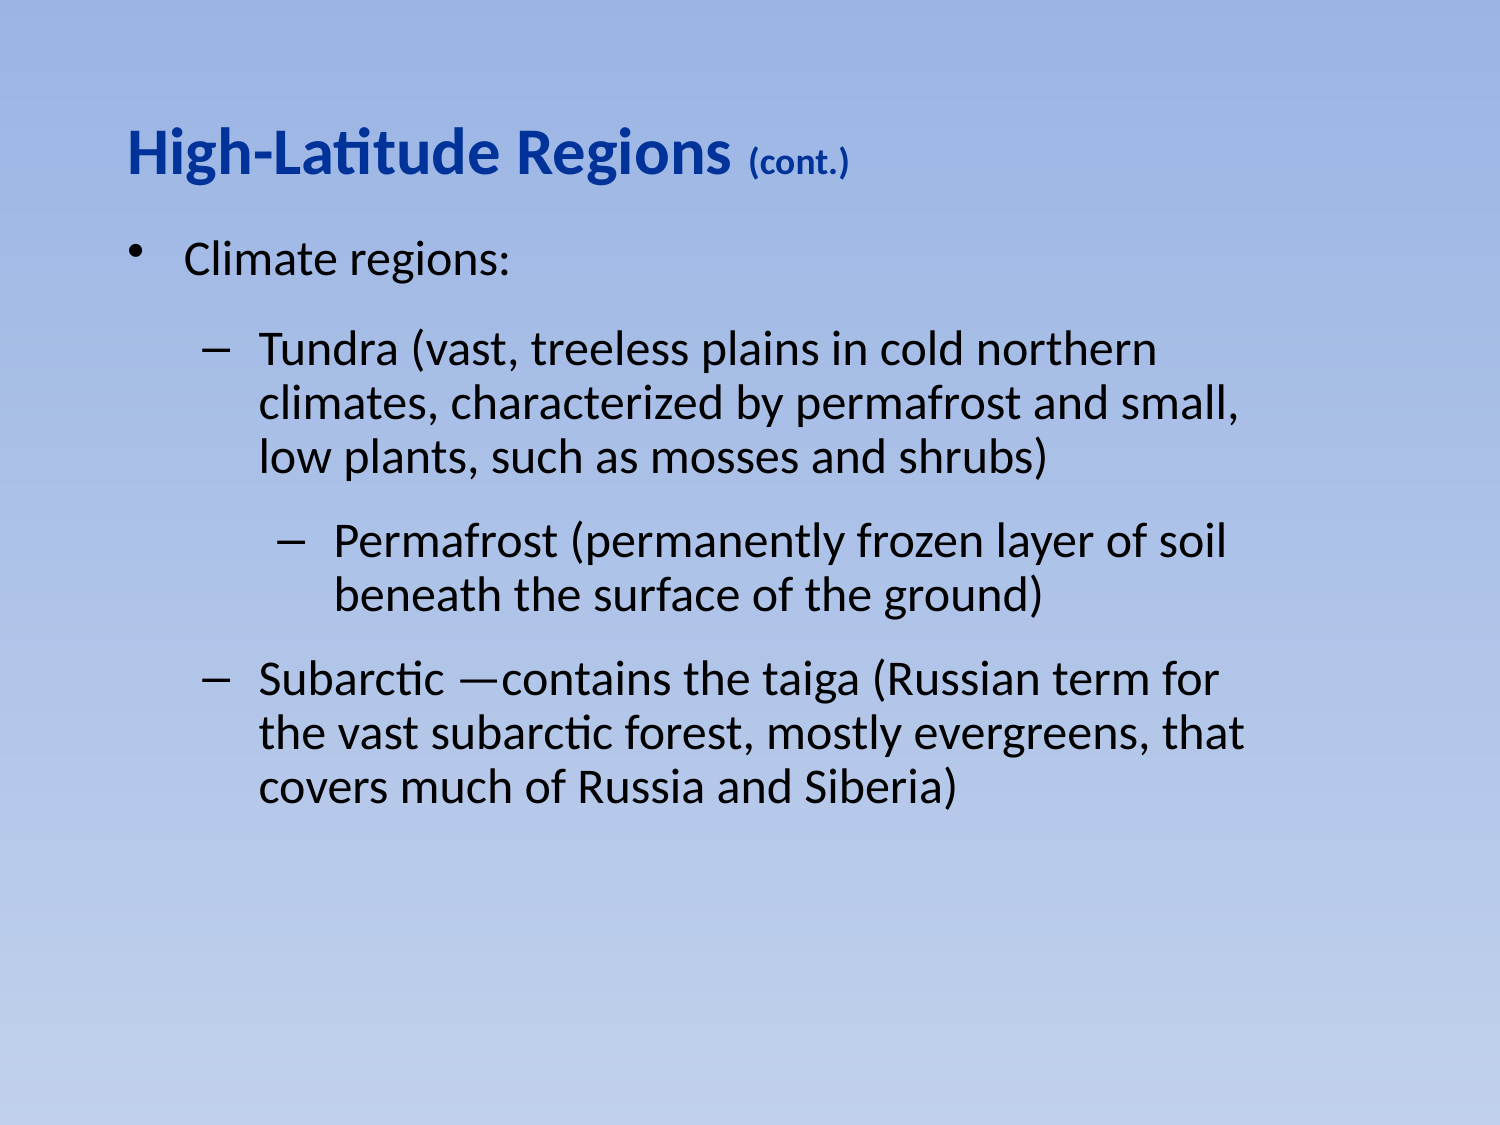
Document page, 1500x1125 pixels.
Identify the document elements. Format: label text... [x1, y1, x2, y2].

text_box Tundra (vast, treeless plains in cold northern climates, characterized by permafrost and small, low plants, such as mosses and shrubs) Permafrost (permanently frozen layer of soil beneath the surface of the ground) Subarctic —contains the taiga (Russian term for the vast subarctic forest, mostly evergreens, that covers much of Russia and Siberia) [112, 315, 1313, 822]
text_box Climate regions: [112, 224, 1313, 294]
text_box High-Latitude Regions (cont.) [112, 109, 1388, 196]
